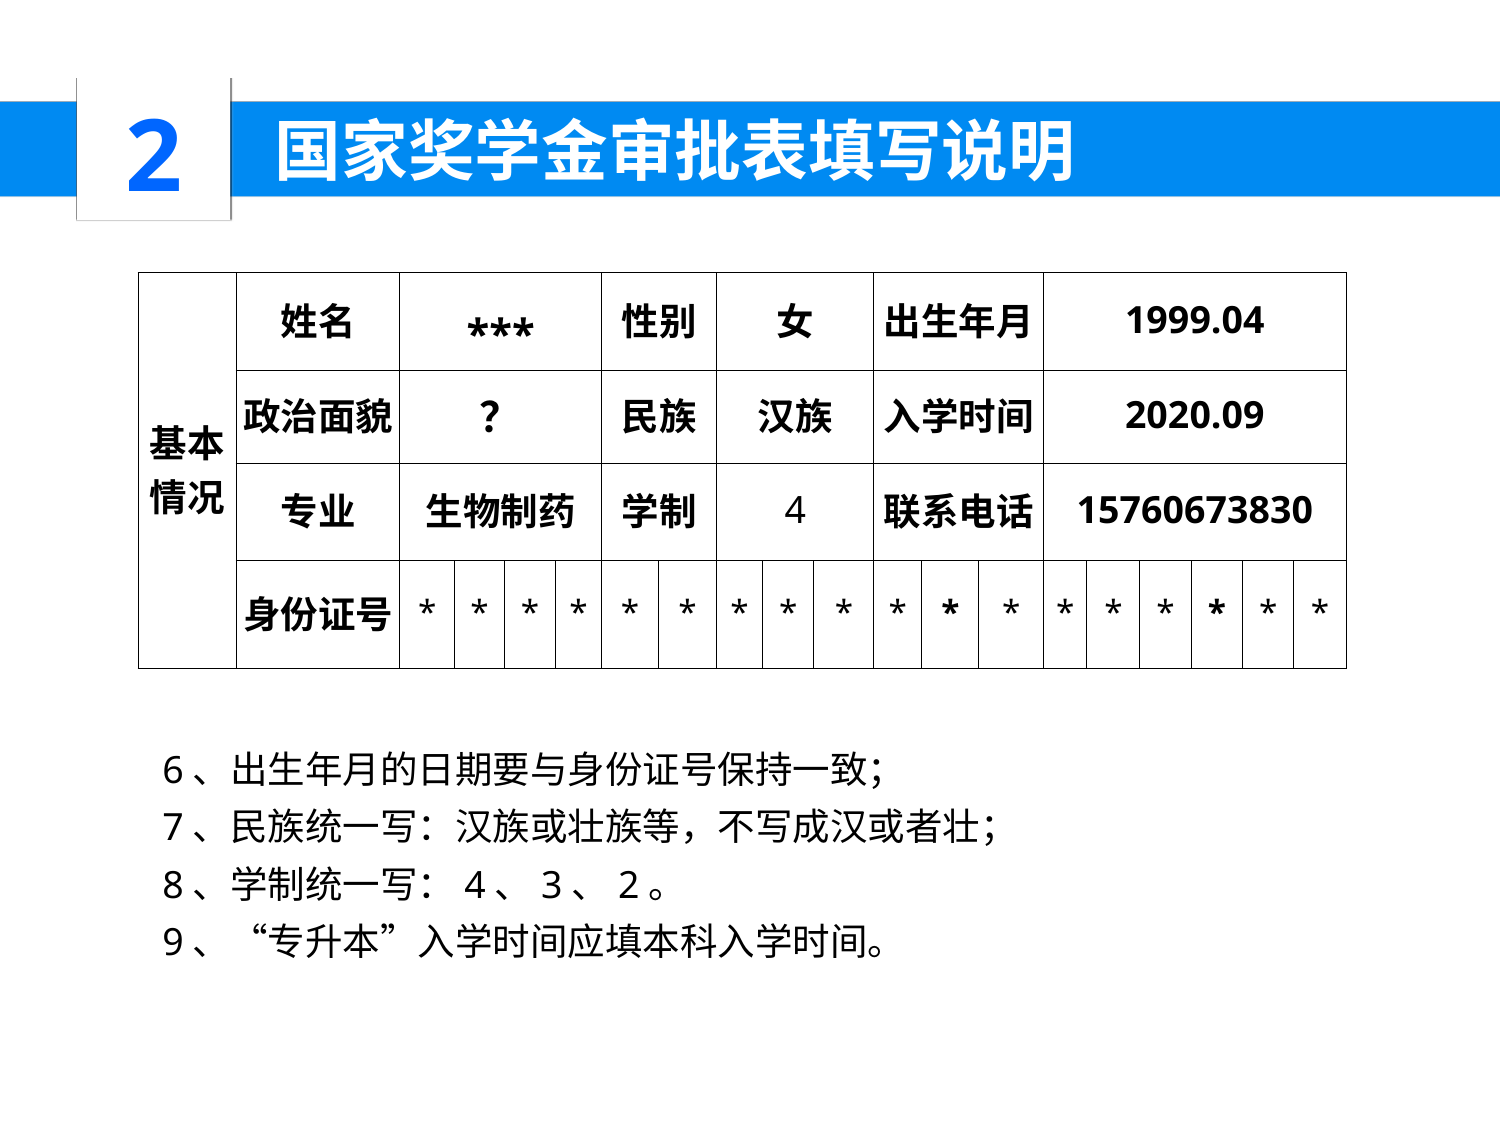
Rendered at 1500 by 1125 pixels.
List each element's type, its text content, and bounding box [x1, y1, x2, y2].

table_header *** [400, 273, 601, 370]
table_cell 入学时间 [874, 371, 1043, 463]
table_cell * [979, 561, 1043, 668]
table_header 基本 情况 [139, 273, 236, 668]
text_box 6、出生年月的日期要与身份证号保持一致； 7、民族统一写：汉族或壮族等，不写成汉或者壮； 8、学制统一写：4、3、2。 9、“专升本”入学时间应填本科入学时间。 [147, 680, 1365, 1086]
table_cell * [400, 561, 454, 668]
table_cell * [505, 561, 555, 668]
table_cell * [763, 561, 813, 668]
table_cell * [1192, 561, 1242, 668]
table_cell * [1294, 561, 1346, 668]
table_header 女 [717, 273, 873, 370]
table_cell 汉族 [717, 371, 873, 463]
table_cell * [556, 561, 601, 668]
table_header 1999.04 [1044, 273, 1346, 370]
table_cell * [1087, 561, 1139, 668]
table_cell * [717, 561, 762, 668]
table_cell 2020.09 [1044, 371, 1346, 463]
table_cell 身份证号 [237, 561, 399, 668]
table_cell * [922, 561, 978, 668]
table_header 姓名 [237, 273, 399, 370]
table_cell 4 [717, 464, 873, 560]
table_header 出生年月 [874, 273, 1043, 370]
table_cell 民族 [602, 371, 716, 463]
table_header 性别 [602, 273, 716, 370]
table_cell 15760673830 [1044, 464, 1346, 560]
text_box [76, 78, 231, 221]
table_cell 学制 [602, 464, 716, 560]
table_cell * [814, 561, 873, 668]
text_box [123, 668, 1471, 729]
table_cell 专业 [237, 464, 399, 560]
text_box 国家奖学金审批表填写说明 [0, 101, 76, 197]
table_cell * [659, 561, 716, 668]
table_cell * [602, 561, 658, 668]
table_cell * [1044, 561, 1086, 668]
table_cell * [874, 561, 921, 668]
table_cell 联系电话 [874, 464, 1043, 560]
table_cell * [1243, 561, 1293, 668]
table_cell * [455, 561, 504, 668]
table_cell ？ [400, 371, 601, 463]
table_cell * [1140, 561, 1191, 668]
table_cell 生物制药 [400, 464, 601, 560]
text_box 国家奖学金审批表填写说明 [234, 101, 1500, 197]
table_cell 政治面貌 [237, 371, 399, 463]
